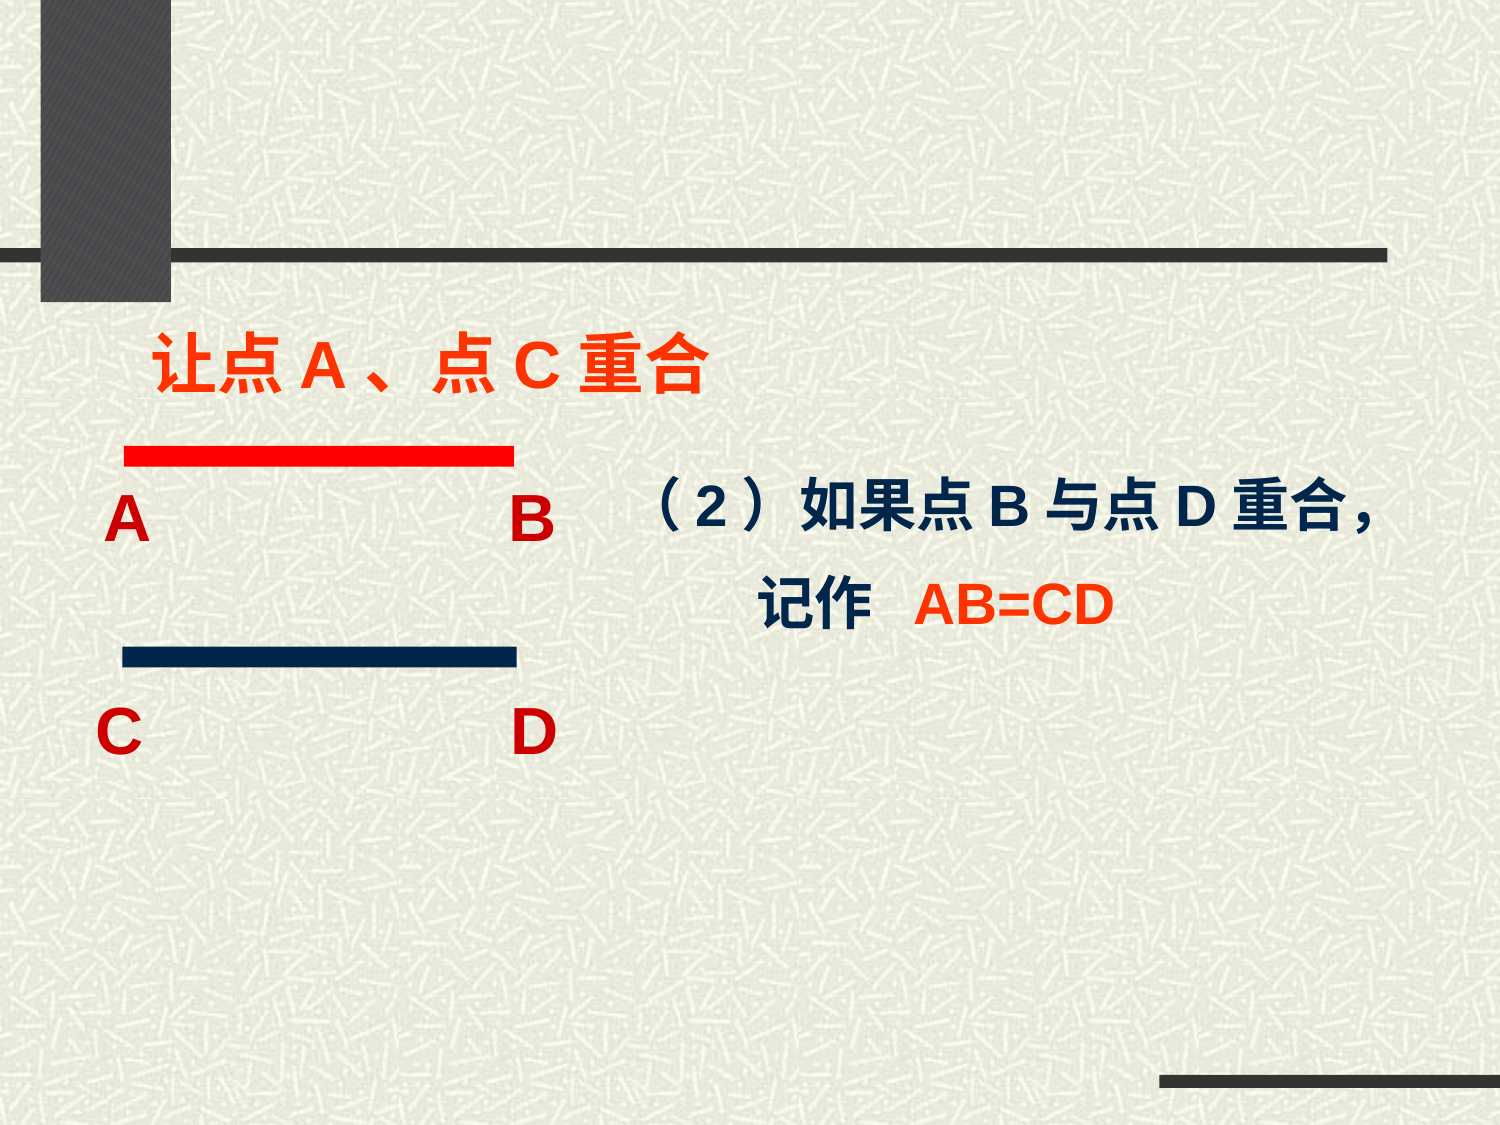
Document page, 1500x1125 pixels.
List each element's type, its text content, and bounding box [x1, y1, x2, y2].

text_box 让点A、点C重合 [135, 314, 809, 409]
picture [0, 0, 40, 248]
picture [0, 0, 1500, 1125]
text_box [88, 455, 573, 563]
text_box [80, 656, 575, 777]
text_box （2）如果点B与点D重合， 记作 AB=CD [608, 432, 1471, 644]
